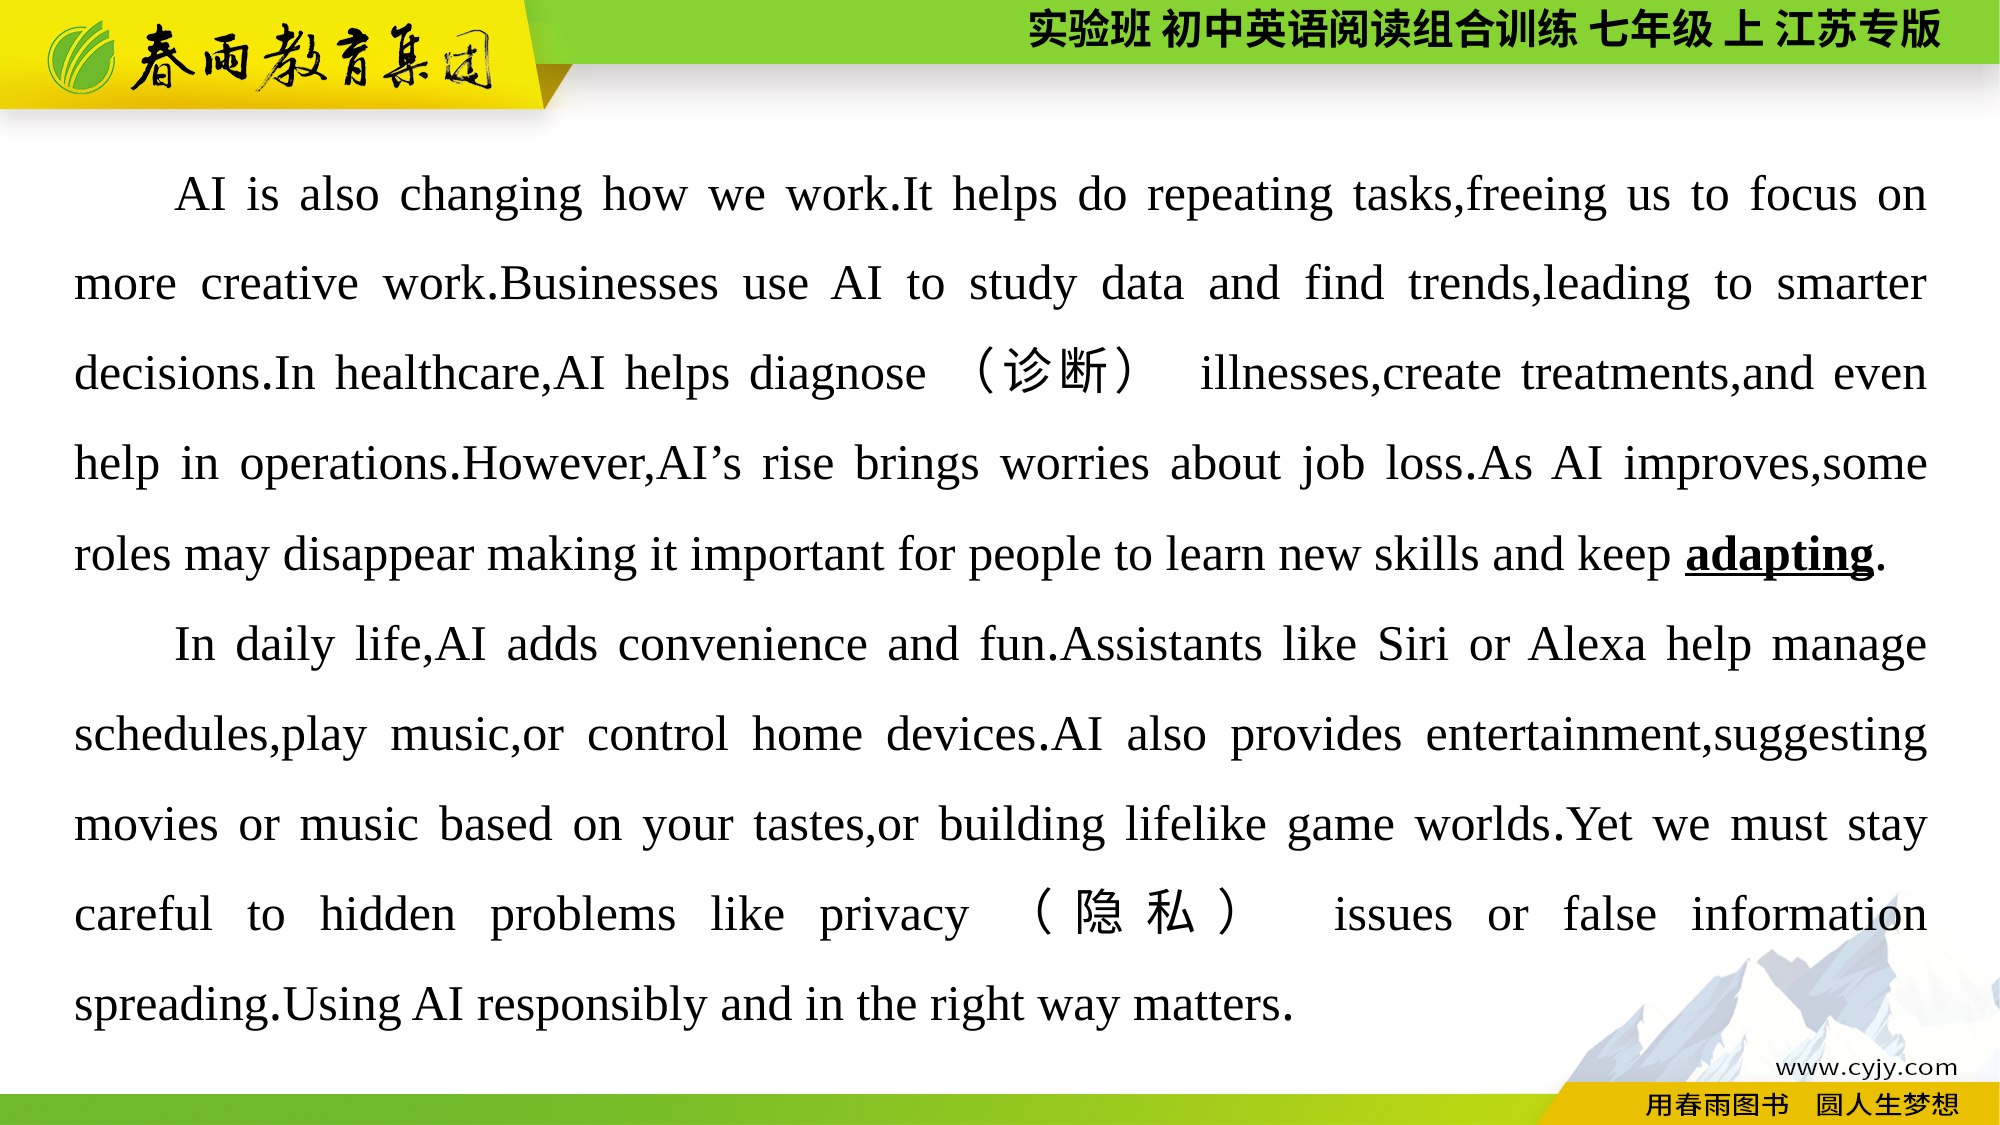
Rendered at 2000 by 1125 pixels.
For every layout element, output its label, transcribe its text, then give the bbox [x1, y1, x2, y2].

picture [0, 0, 2000, 1125]
list AI is also changing how we work.It helps do repeating tasks,freeing us to focus on more creative work.Businesses use AI to study data and find trends,leading to smarter decisions.In healthcare,AI helps diagnose（诊断） illnesses,create treatments,and even help in operations.However,AI’s rise brings worries about job loss.As AI improves,some roles may disappear making it important for people to learn new skills and keep adapting. In daily life,AI adds convenience and fun.Assistants like Siri or Alexa help manage schedules,play music,or control home devices.AI also provides entertainment,suggesting movies or music based on your tastes,or building lifelike game worlds.Yet we must stay careful to hidden problems like privacy（隐私） issues or false information spreading.Using AI responsibly and in the right way matters. [59, 122, 1944, 1035]
